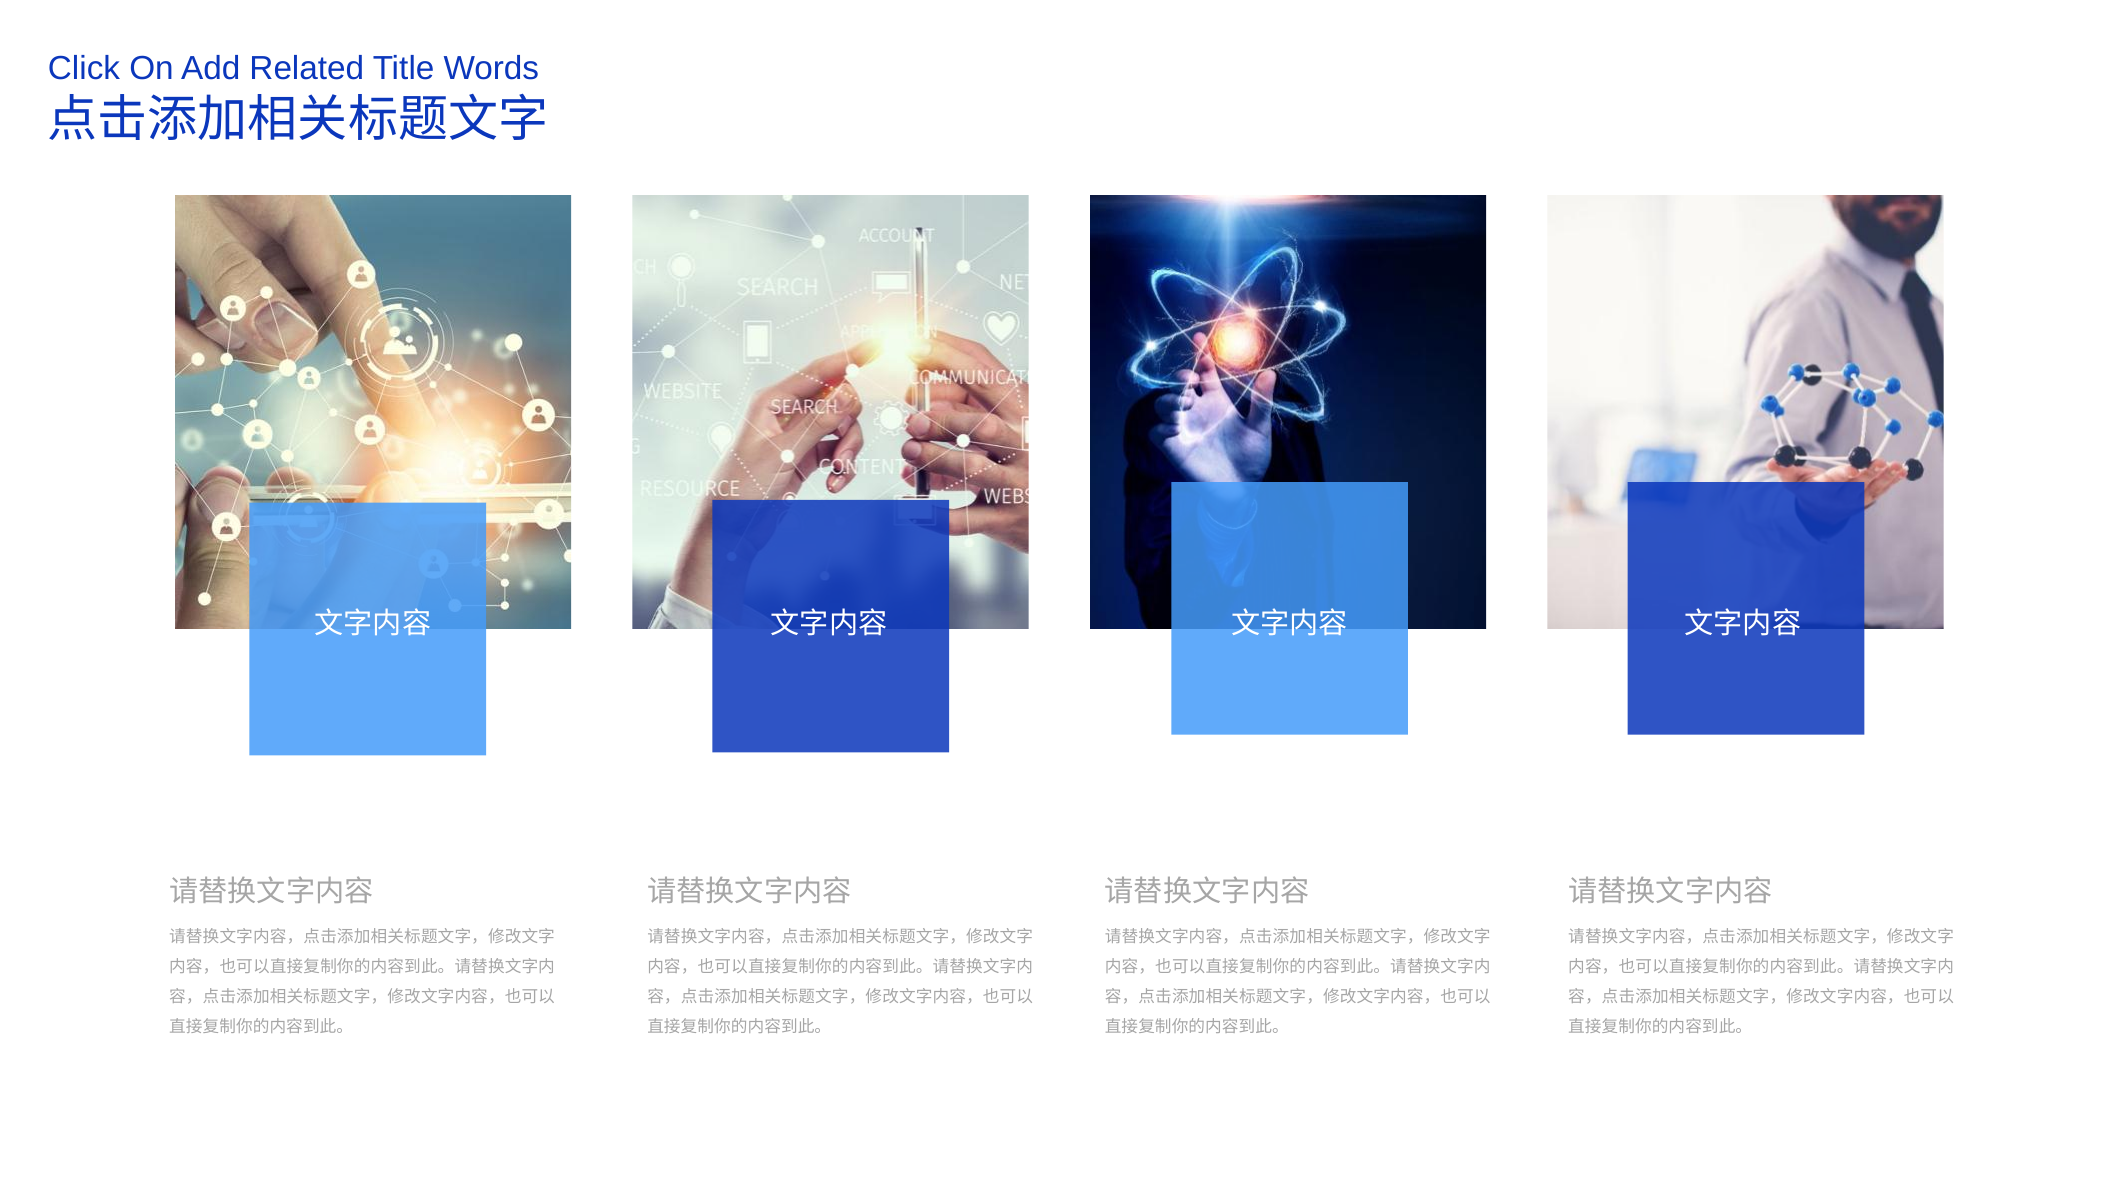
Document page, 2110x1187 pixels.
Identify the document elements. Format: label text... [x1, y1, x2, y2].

text_box [631, 195, 1030, 630]
text_box 文字内容 [1206, 596, 1373, 656]
text_box [1171, 482, 1408, 735]
text_box 文字内容 [290, 596, 457, 656]
text_box 文字内容 [746, 596, 913, 656]
text_box 请替换文字内容，点击添加相关标题文字，修改文字内容，也可以直接复制你的内容到此。请替换文字内容，点击添加相关标题文字，修改文字内容，也可以直接复制你的内容到此。 [631, 907, 1050, 1054]
text_box [249, 502, 487, 756]
text_box 请替换文字内容，点击添加相关标题文字，修改文字内容，也可以直接复制你的内容到此。请替换文字内容，点击添加相关标题文字，修改文字内容，也可以直接复制你的内容到此。 [153, 907, 572, 1054]
text_box [174, 195, 572, 630]
text_box 请替换文字内容 [153, 864, 511, 907]
text_box [1546, 195, 1945, 630]
text_box 请替换文字内容 [1552, 864, 1910, 907]
text_box 请替换文字内容 [631, 864, 990, 907]
text_box [1627, 482, 1865, 735]
text_box 文字内容 [1659, 596, 1826, 656]
text_box Click On Add Related Title Words 点击添加相关标题文字 [33, 39, 591, 154]
text_box 请替换文字内容，点击添加相关标题文字，修改文字内容，也可以直接复制你的内容到此。请替换文字内容，点击添加相关标题文字，修改文字内容，也可以直接复制你的内容到此。 [1088, 907, 1507, 1054]
text_box 请替换文字内容 [1088, 864, 1447, 907]
text_box [712, 499, 950, 753]
text_box 请替换文字内容，点击添加相关标题文字，修改文字内容，也可以直接复制你的内容到此。请替换文字内容，点击添加相关标题文字，修改文字内容，也可以直接复制你的内容到此。 [1552, 907, 1971, 1054]
text_box [1089, 195, 1487, 630]
